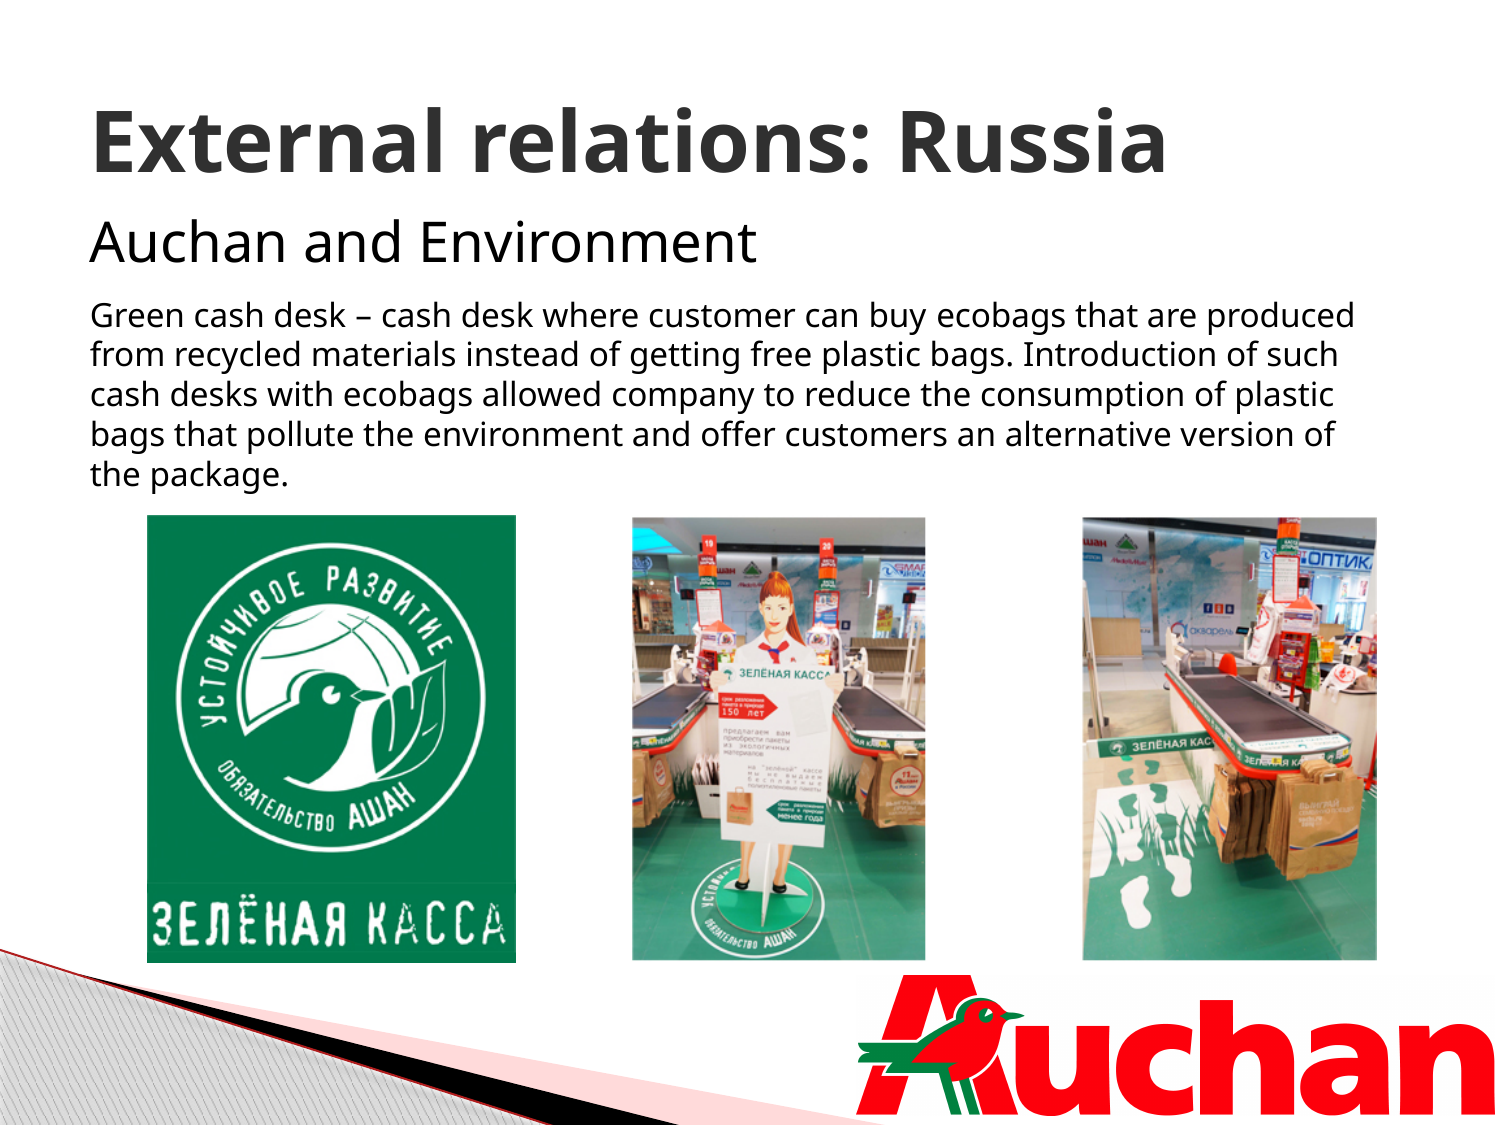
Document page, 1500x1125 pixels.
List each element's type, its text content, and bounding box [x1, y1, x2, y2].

picture [1080, 514, 1377, 963]
picture [631, 514, 928, 963]
picture [856, 975, 1495, 1117]
picture [147, 514, 517, 963]
text_box Green cash desk – cash desk where customer can buy ecobags that are produced from recycled materials instead of getting free plastic bags. Introduction of such cash desks with ecobags allowed company to reduce the consumption of plastic bags that pollute the environment and offer customers an alternative version of the package. [74, 286, 1376, 501]
list Auchan and Environment [75, 198, 1425, 315]
title External relations: Russia [75, 45, 1425, 198]
